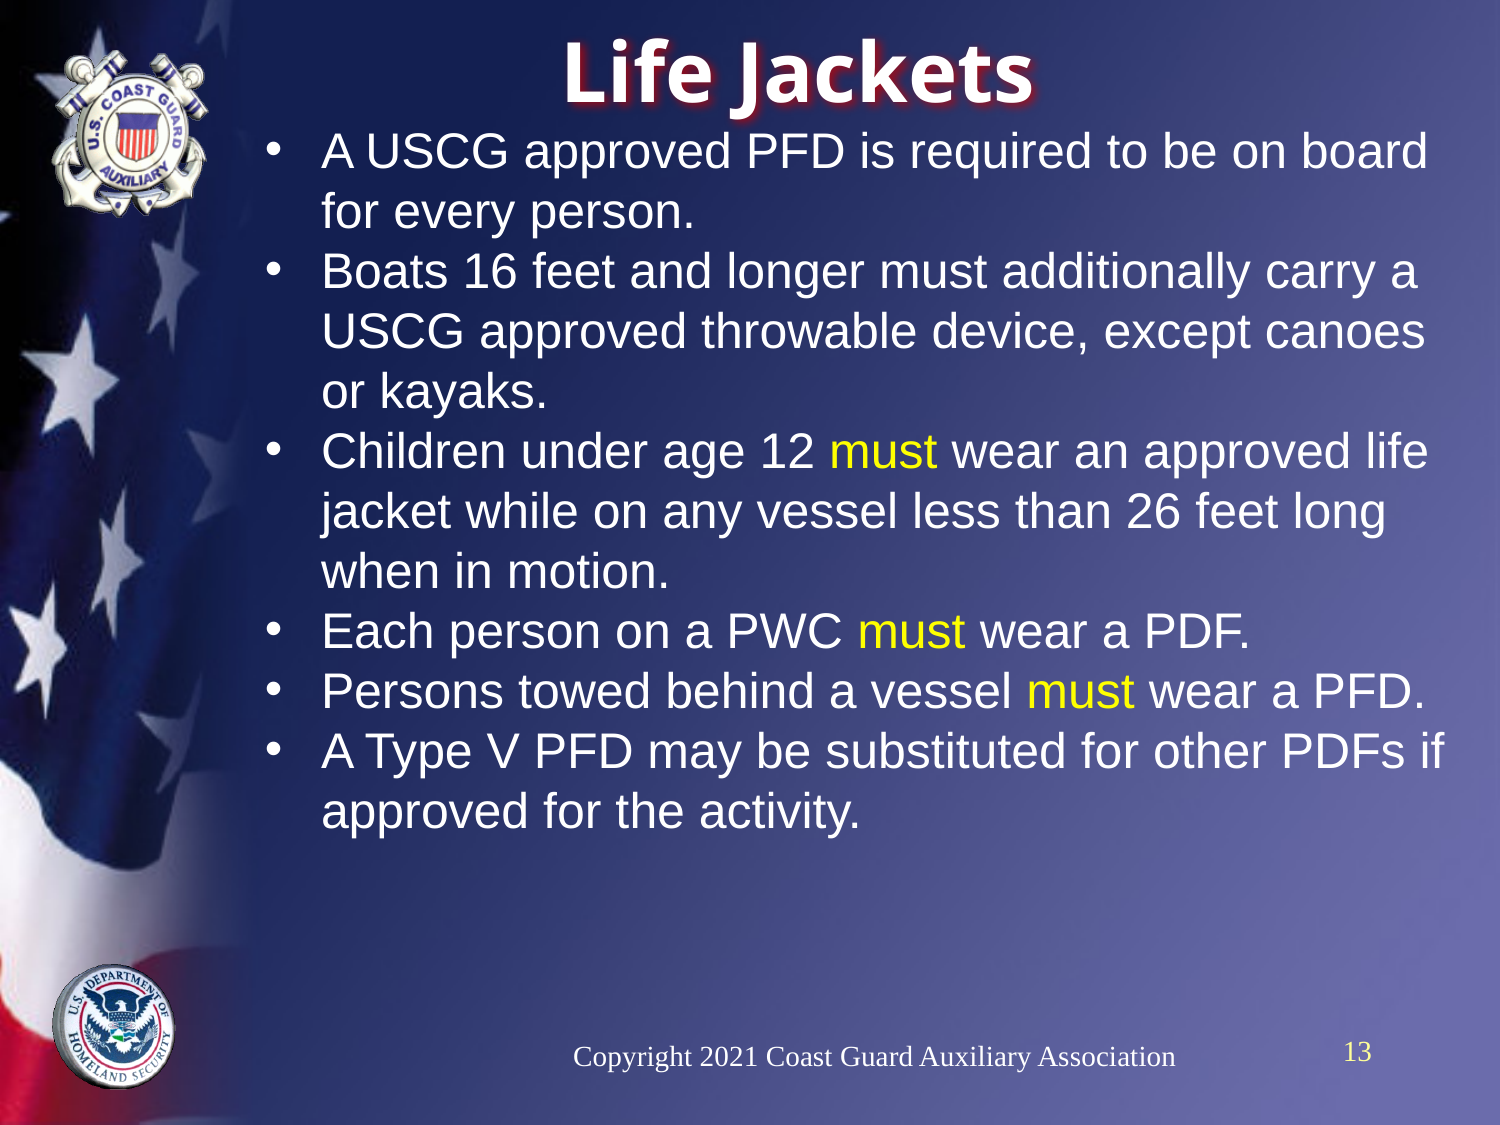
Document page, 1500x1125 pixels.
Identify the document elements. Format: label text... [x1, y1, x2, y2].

picture [0, 0, 1500, 1125]
slide_number 13 [1074, 1025, 1388, 1100]
footer Copyright 2021 Coast Guard Auxiliary Association [525, 1029, 1225, 1094]
title Life Jackets [412, 0, 1184, 111]
text_box A USCG approved PFD is required to be on board for every person. Boats 16 feet and longer must additionally carry a USCG approved throwable device, except canoes or kayaks. Children under age 12 must wear an approved life jacket while on any vessel less than 26 feet long when in motion. Each person on a PWC must wear a PDF. Persons towed behind a vessel must wear a PFD. A Type V PFD may be substituted for other PDFs if approved for the activity. [249, 111, 1488, 846]
